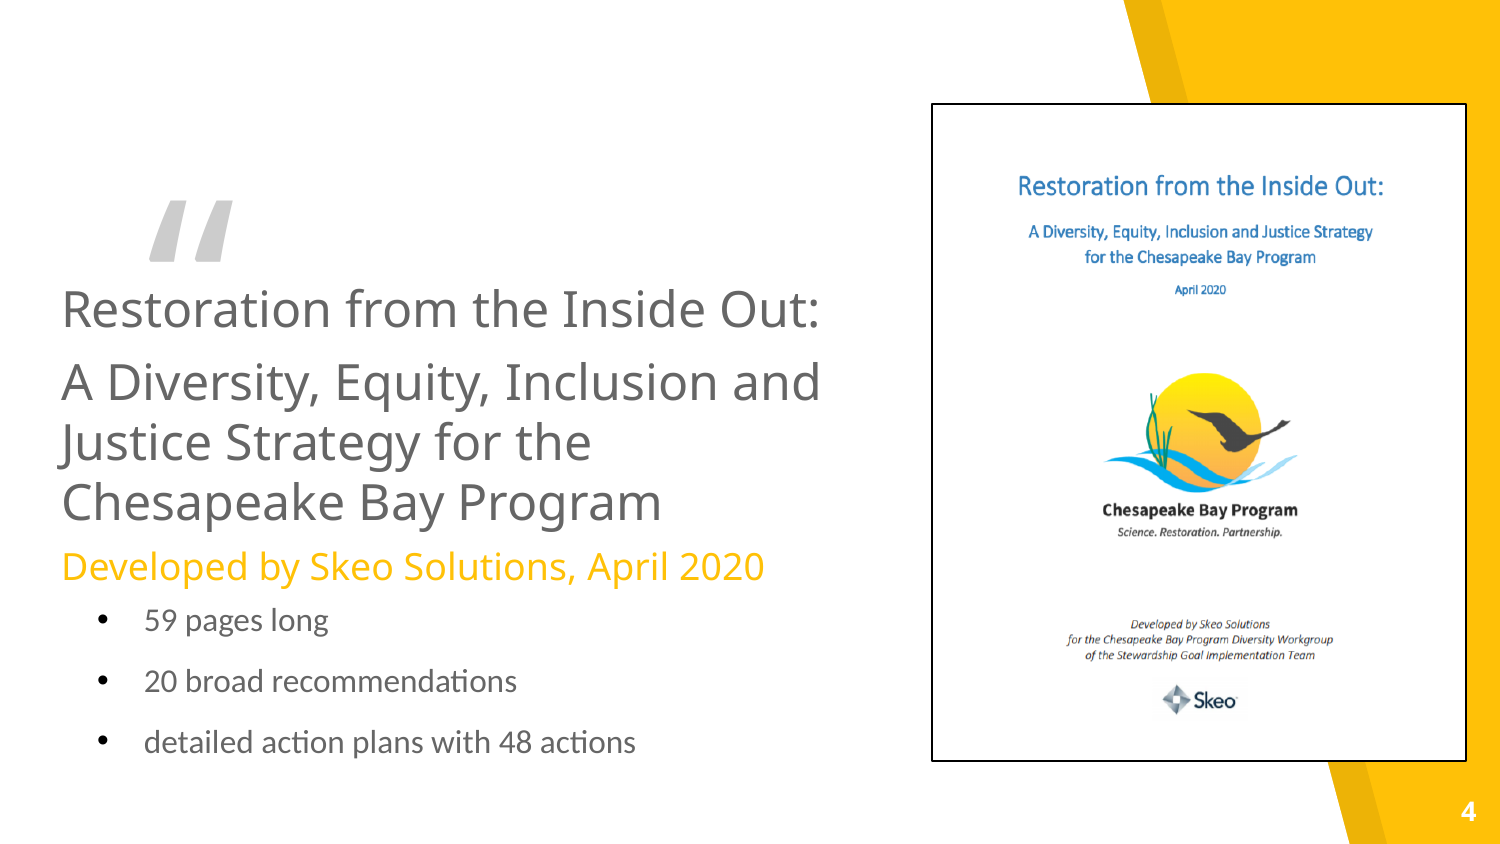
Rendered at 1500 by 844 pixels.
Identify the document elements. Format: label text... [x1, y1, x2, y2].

slide_number 4 [1401, 779, 1492, 844]
list Restoration from the Inside Out: A Diversity, Equity, Inclusion and Justice Strategy for the Chesapeake Bay Program Developed by Skeo Solutions, April 2020 [46, 262, 883, 633]
picture [932, 104, 1466, 761]
text_box 59 pages long 20 broad recommendations detailed action plans with 48 actions [82, 589, 927, 701]
